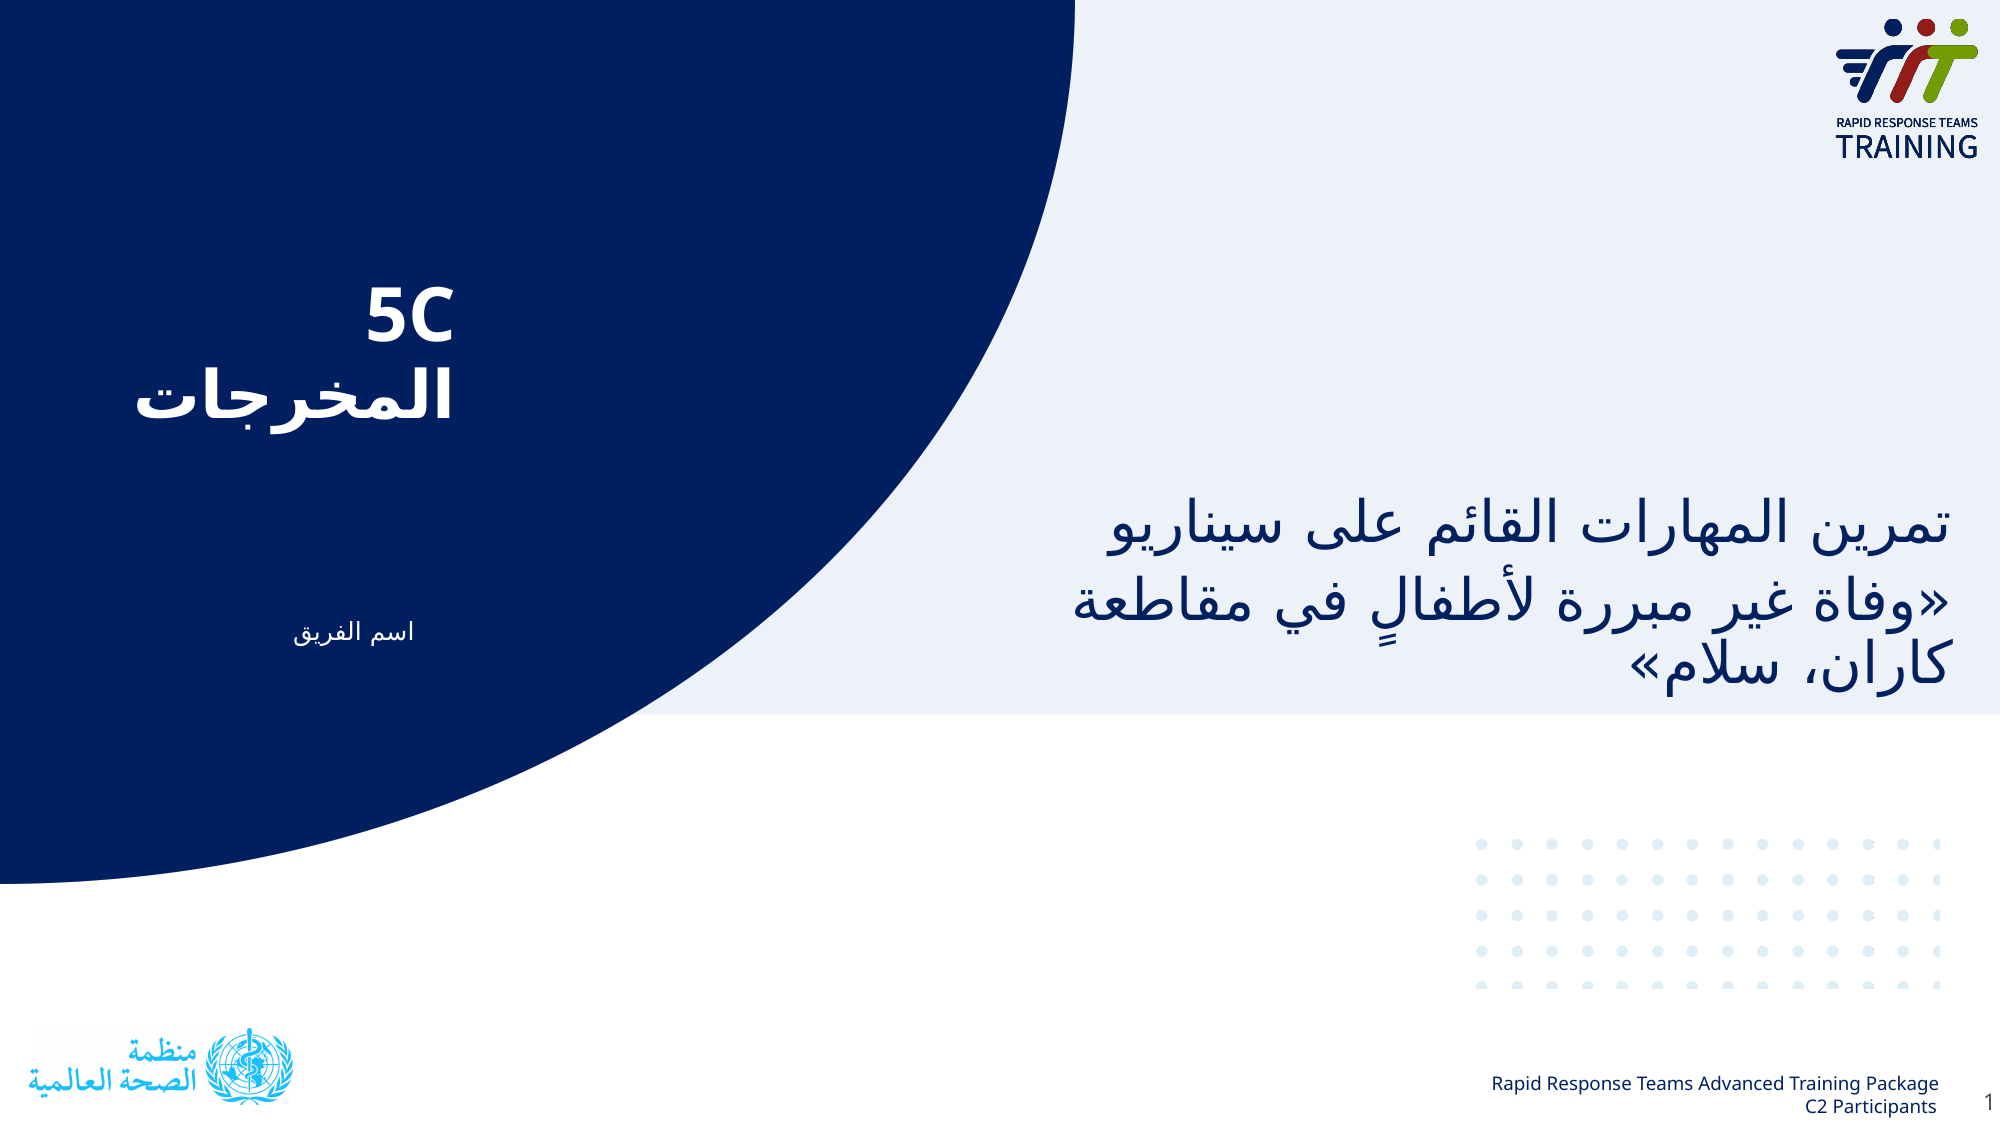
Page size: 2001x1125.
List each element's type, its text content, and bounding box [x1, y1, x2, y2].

text_box المخرجات [111, 399, 464, 479]
picture [29, 1028, 293, 1105]
list تمرين المهارات القائم على سيناريو «وفاة غير مبررة لأطفالٍ في مقاطعة كاران، سلام» [987, 484, 1961, 827]
title اسم الفريق [89, 561, 423, 657]
picture [1835, 19, 1978, 167]
picture [1476, 839, 1940, 989]
text_box 5C [111, 235, 464, 399]
picture [0, 0, 1075, 884]
text_box 1 [1947, 1080, 2000, 1125]
